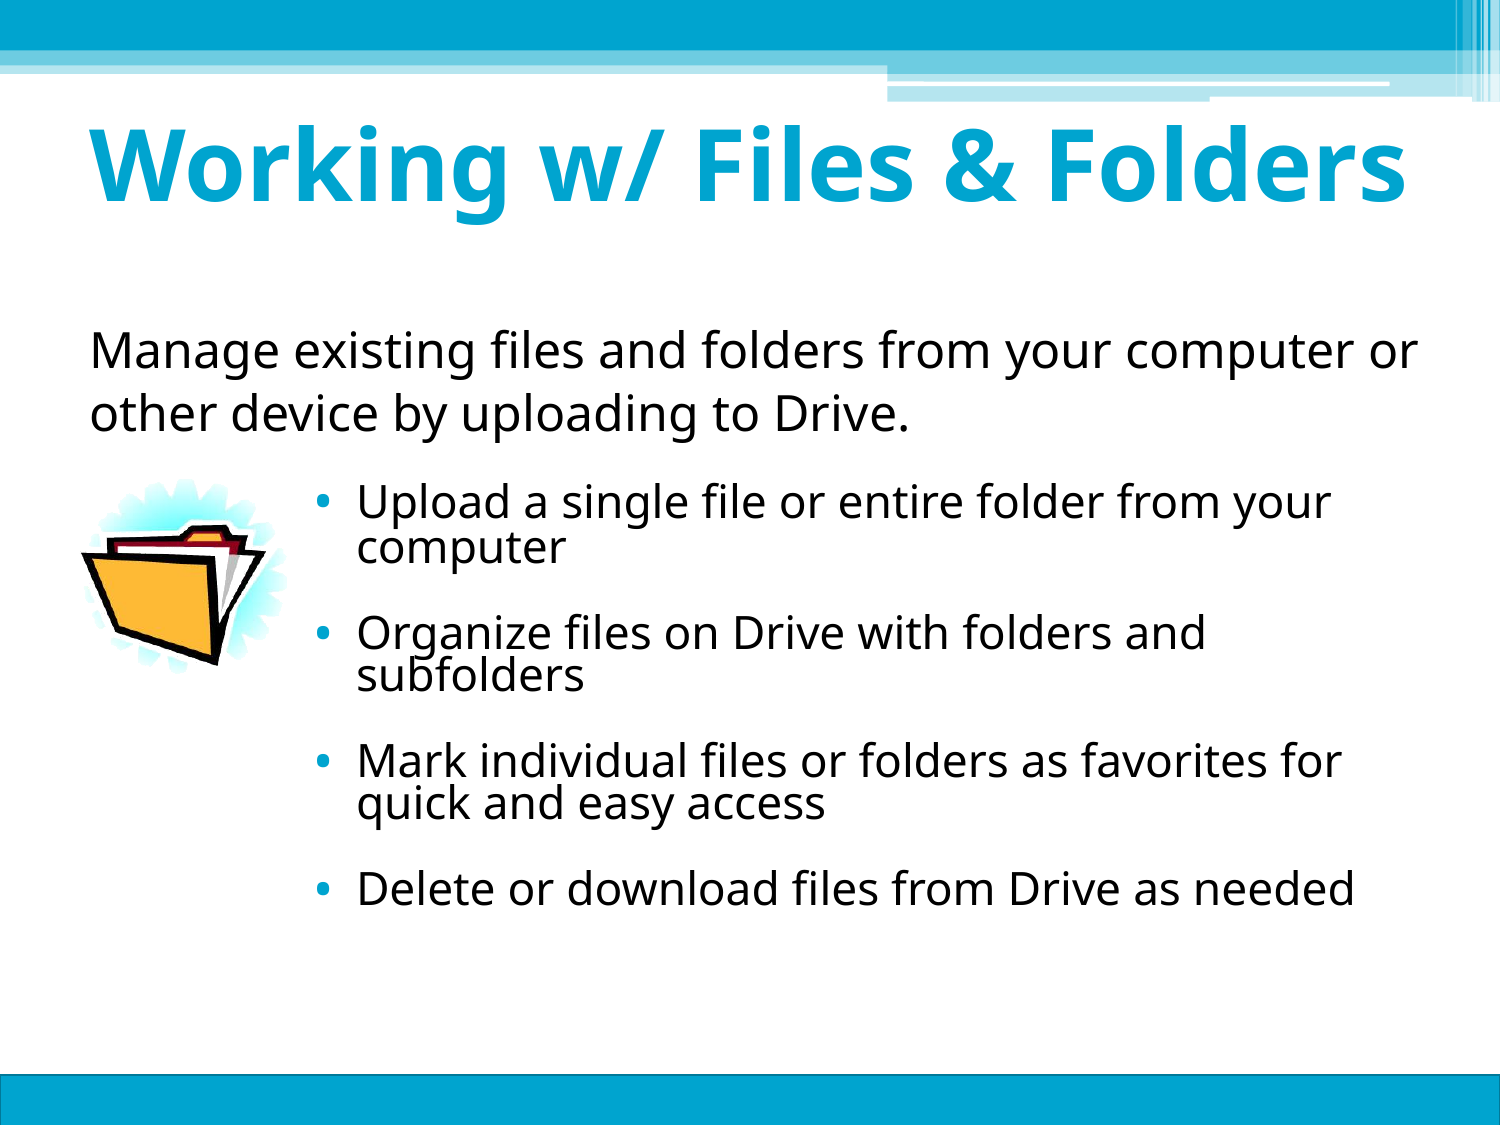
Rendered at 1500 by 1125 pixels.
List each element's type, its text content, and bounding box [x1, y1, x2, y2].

picture [37, 449, 326, 700]
list Manage existing files and folders from your computer or other device by uploading to Drive. [75, 310, 1438, 449]
text_box Upload a single file or entire folder from your computer Organize files on Drive with folders and subfolders Mark individual files or folders as favorites for quick and easy access Delete or download files from Drive as needed [299, 437, 1438, 1114]
text_box [0, 1074, 1500, 1125]
title Working w/ Files & Folders [75, 75, 1463, 248]
